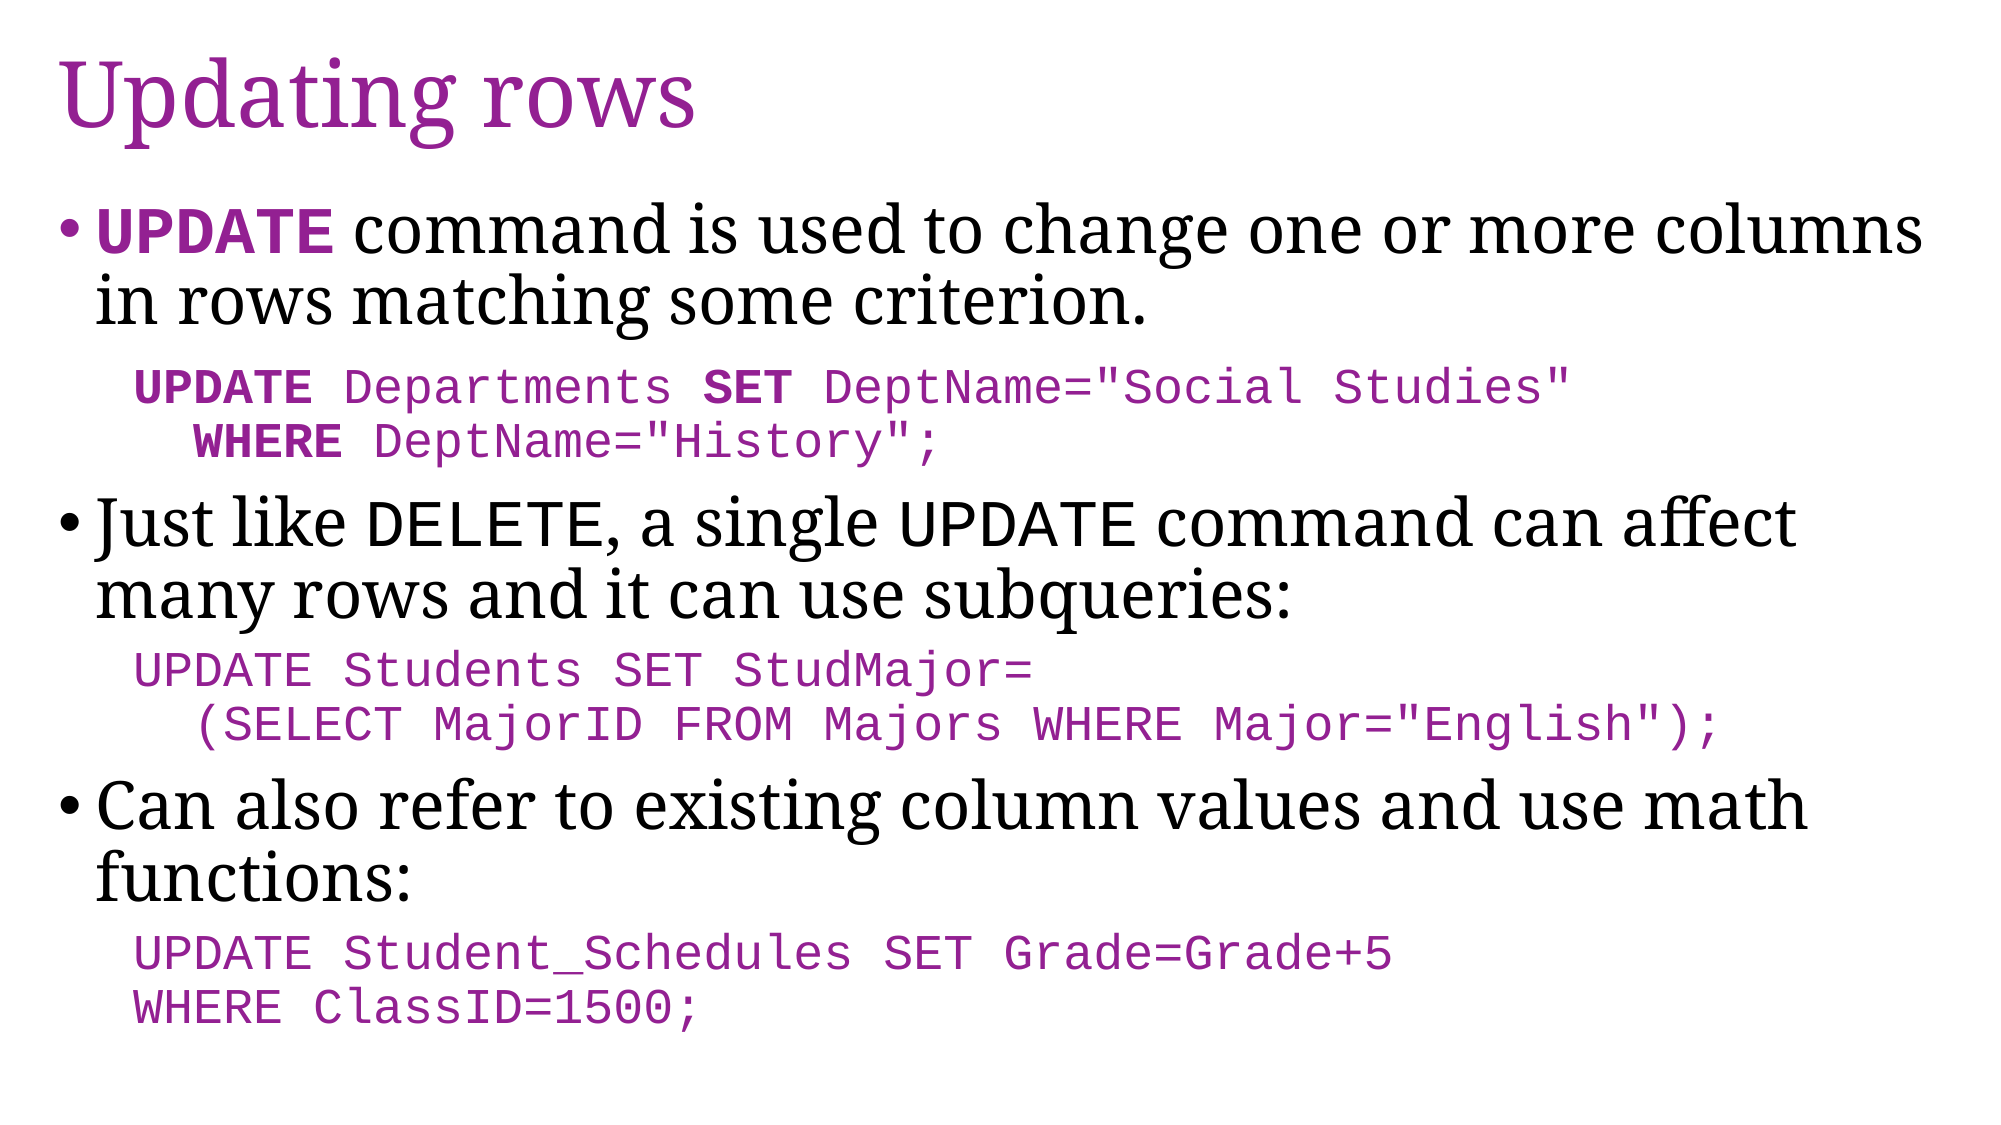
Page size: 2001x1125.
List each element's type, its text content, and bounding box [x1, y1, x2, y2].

list UPDATE command is used to change one or more columns in rows matching some criterion. UPDATE Departments SET DeptName="Social Studies" WHERE DeptName="History"; Just like DELETE, a single UPDATE command can affect many rows and it can use subqueries: UPDATE Students SET StudMajor= (SELECT MajorID FROM Majors WHERE Major="English"); Can also refer to existing column values and use math functions: UPDATE Student_Schedules SET Grade=Grade+5 WHERE ClassID=1500; [43, 188, 1953, 1106]
title Updating rows [43, 25, 1953, 171]
